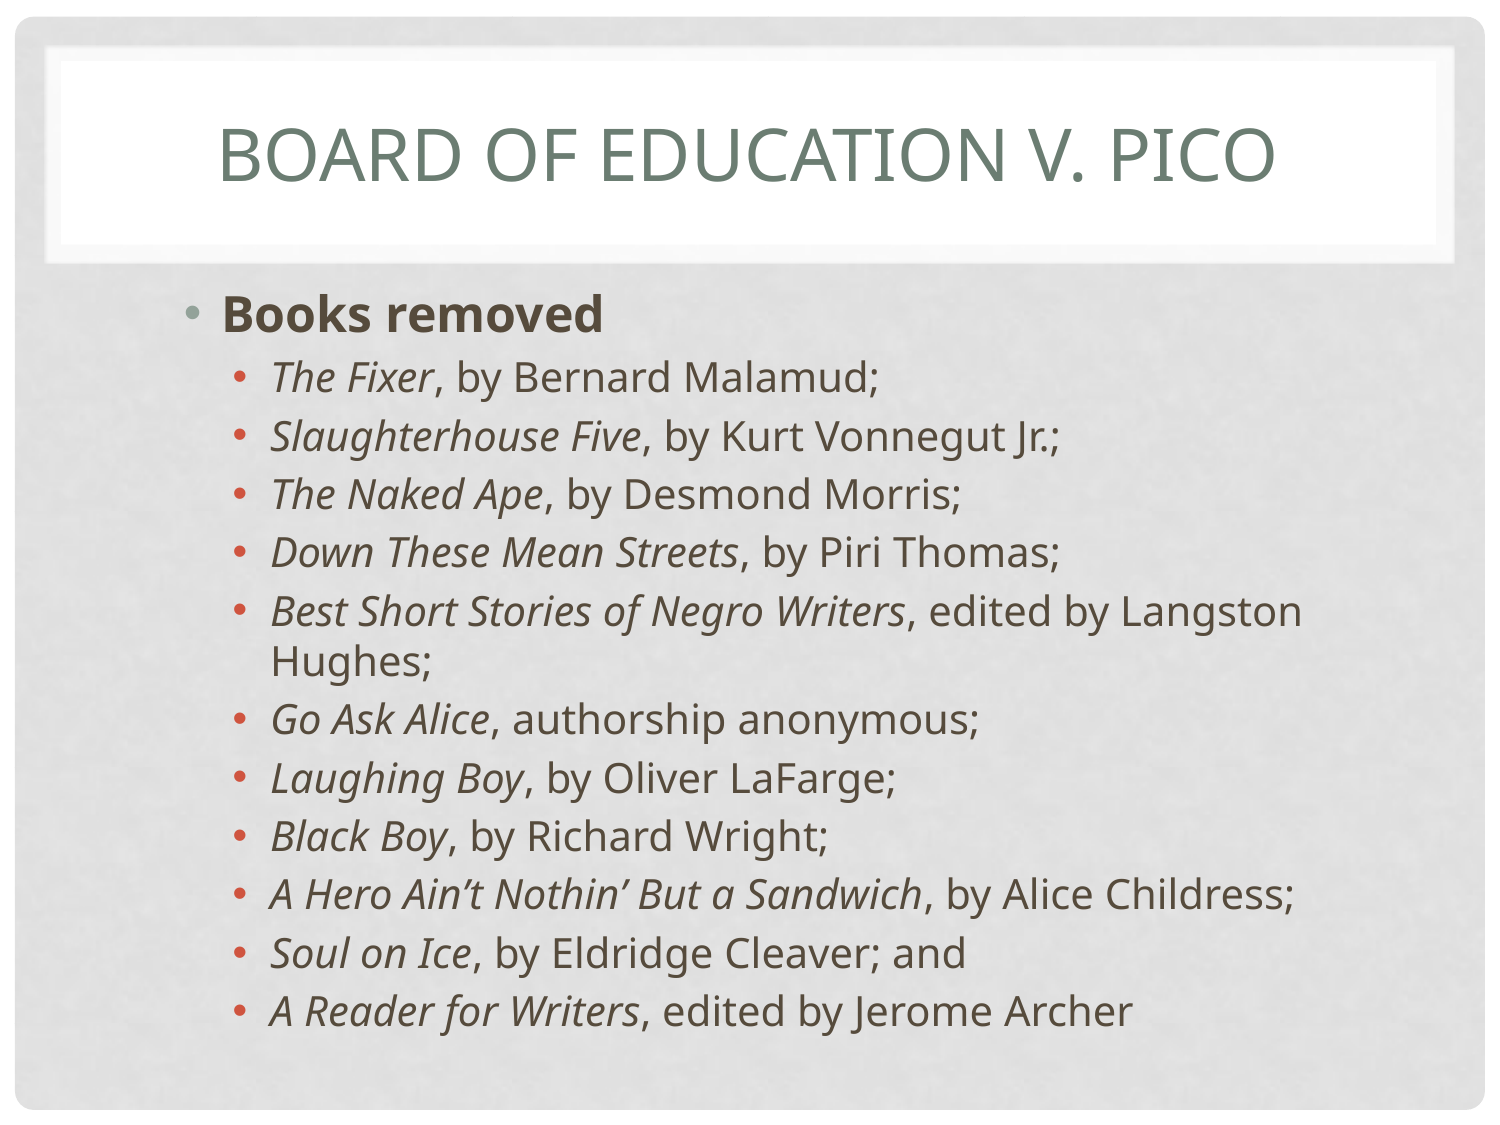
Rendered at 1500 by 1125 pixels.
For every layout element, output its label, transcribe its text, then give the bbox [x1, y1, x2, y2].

list Books removed The Fixer, by Bernard Malamud; Slaughterhouse Five, by Kurt Vonnegut Jr.; The Naked Ape, by Desmond Morris; Down These Mean Streets, by Piri Thomas; Best Short Stories of Negro Writers, edited by Langston Hughes; Go Ask Alice, authorship anonymous; Laughing Boy, by Oliver LaFarge; Black Boy, by Richard Wright; A Hero Ain’t Nothin’ But a Sandwich, by Alice Childress; Soul on Ice, by Eldridge Cleaver; and A Reader for Writers, edited by Jerome Archer [150, 275, 1425, 1075]
title Board of Education v. Pico [69, 66, 1425, 238]
